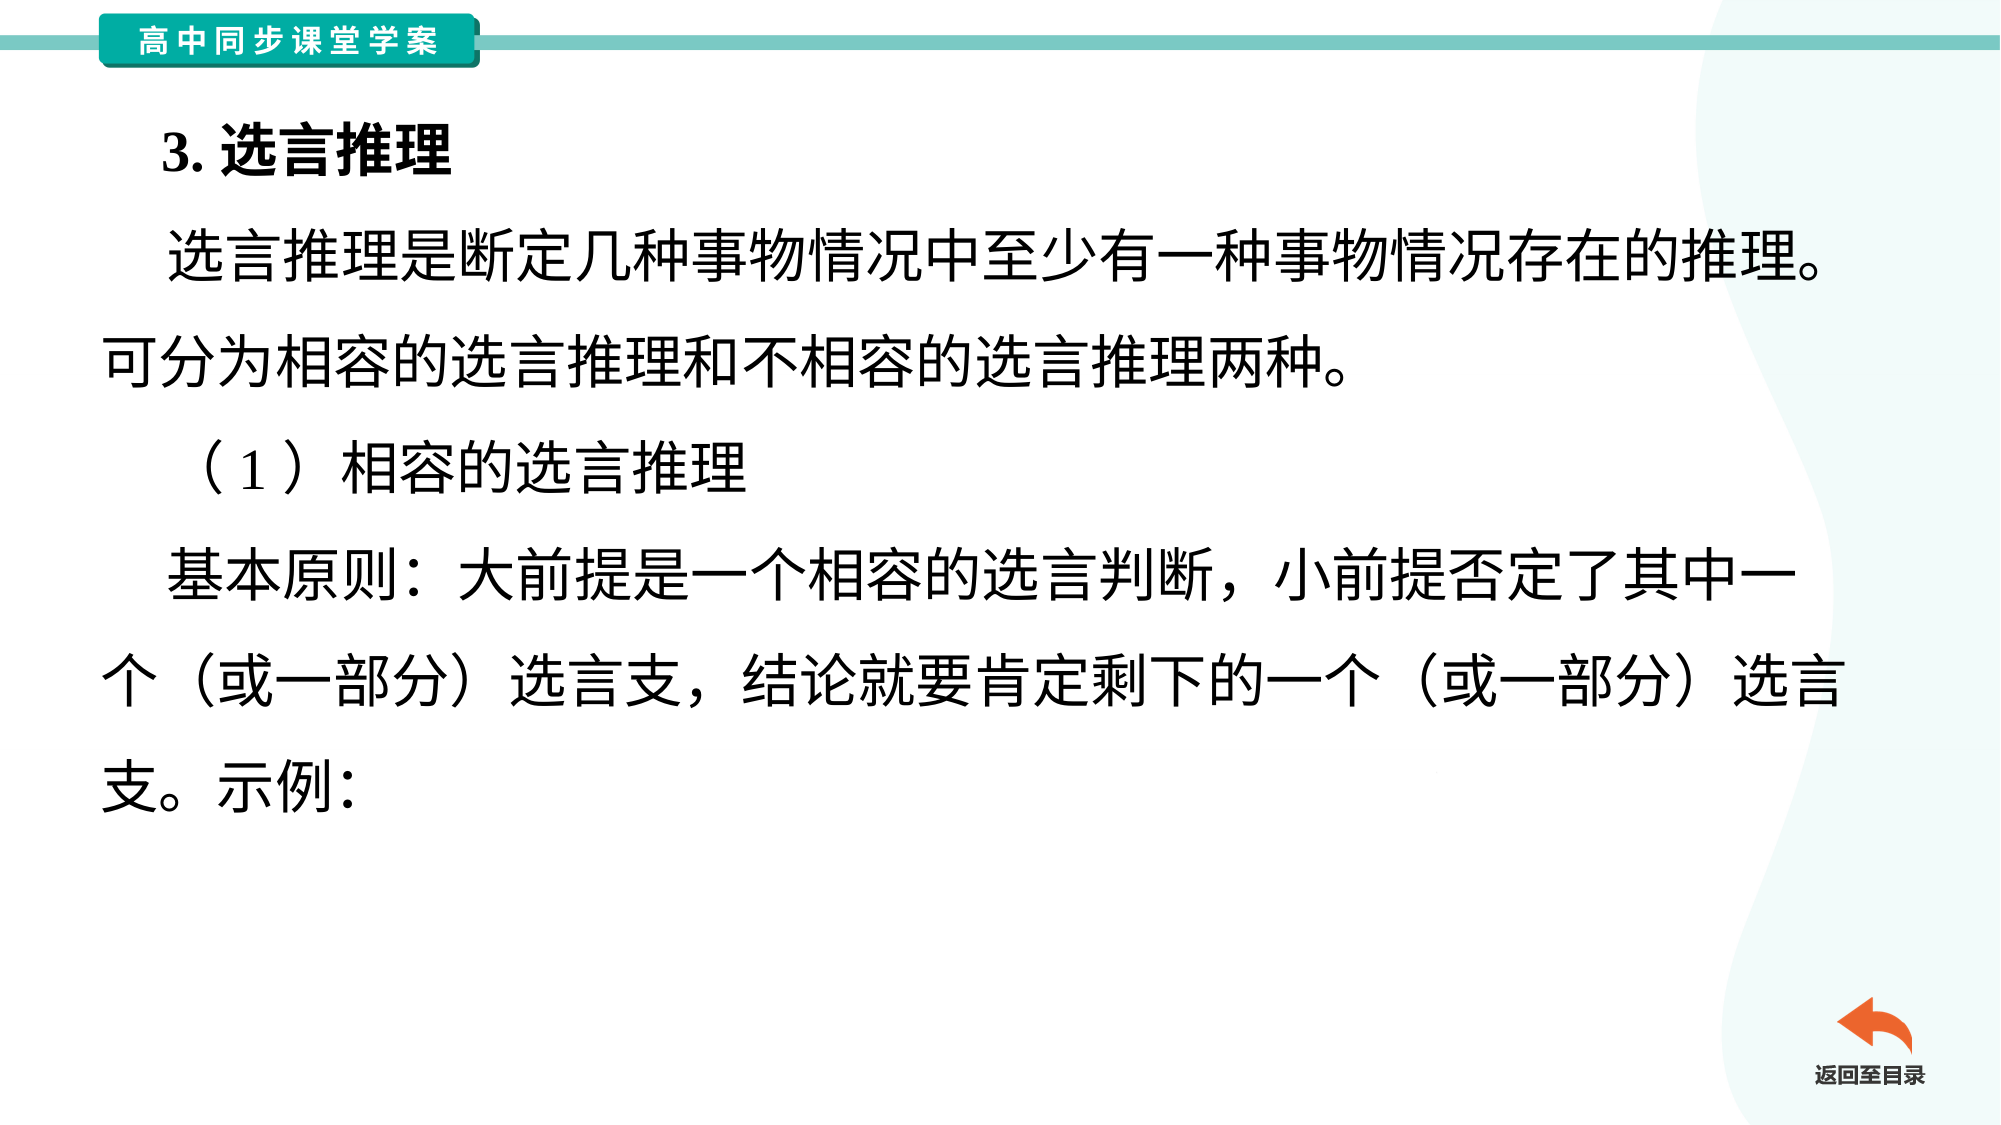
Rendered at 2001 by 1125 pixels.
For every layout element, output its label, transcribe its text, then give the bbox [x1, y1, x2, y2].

picture [0, 0, 2000, 1125]
text_box 3.选言推理 选言推理是断定几种事物情况中至少有一种事物情况存在的推理。 可分为相容的选言推理和不相容的选言推理两种。 （1）相容的选言推理 基本原则：大前提是一个相容的选言判断，小前提否定了其中一 个（或一部分）选言支，结论就要肯定剩下的一个（或一部分）选言 支。示例： [100, 76, 1899, 821]
